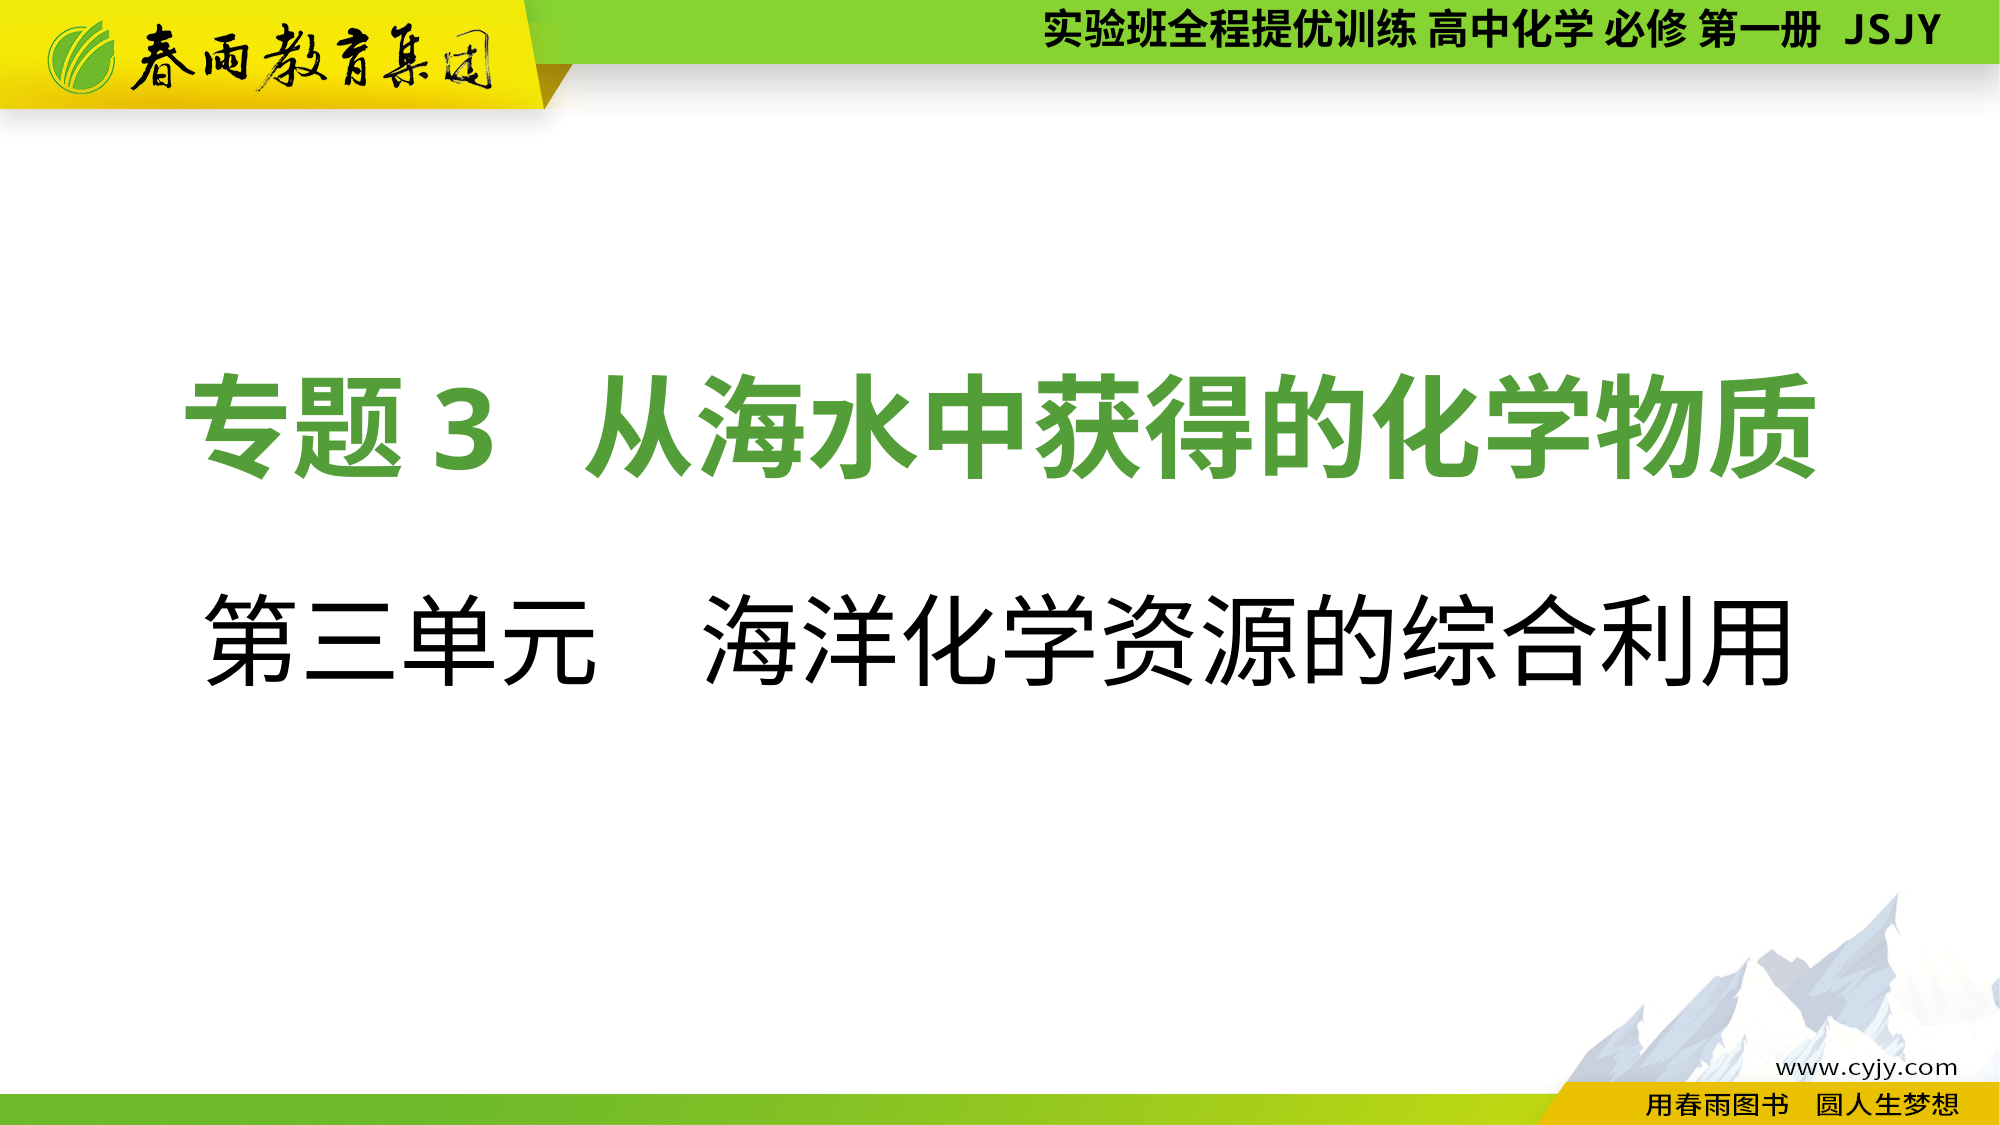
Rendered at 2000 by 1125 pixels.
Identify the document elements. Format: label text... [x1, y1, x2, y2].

picture [0, 0, 2000, 1125]
text_box 第三单元 海洋化学资源的综合利用 [54, 511, 1946, 706]
text_box 专题3 从海水中获得的化学物质 [54, 282, 1946, 500]
